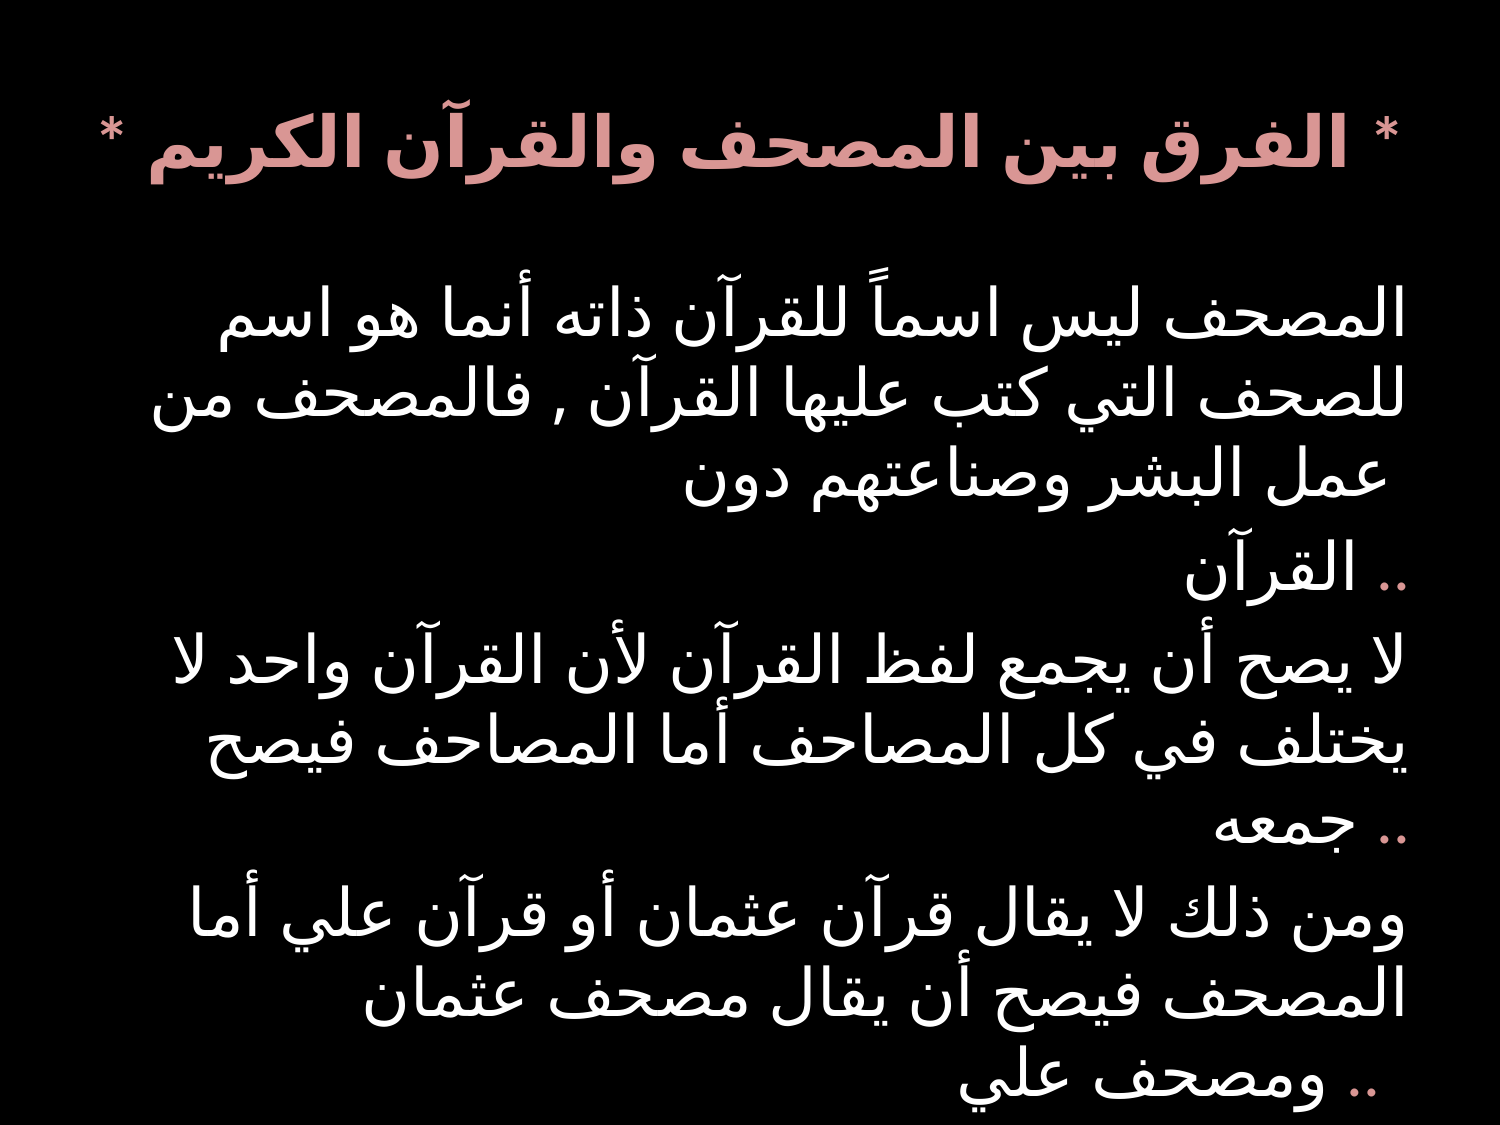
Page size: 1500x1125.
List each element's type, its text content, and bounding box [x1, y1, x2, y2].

title * الفرق بين المصحف والقرآن الكريم * [75, 45, 1425, 233]
list المصحف ليس اسماً للقرآن ذاته أنما هو اسم للصحف التي كتب عليها القرآن , فالمصحف من عمل البشر وصناعتهم دون القرآن .. لا يصح أن يجمع لفظ القرآن لأن القرآن واحد لا يختلف في كل المصاحف أما المصاحف فيصح جمعه .. ومن ذلك لا يقال قرآن عثمان أو قرآن علي أما المصحف فيصح أن يقال مصحف عثمان ومصحف علي .. [75, 262, 1425, 1005]
